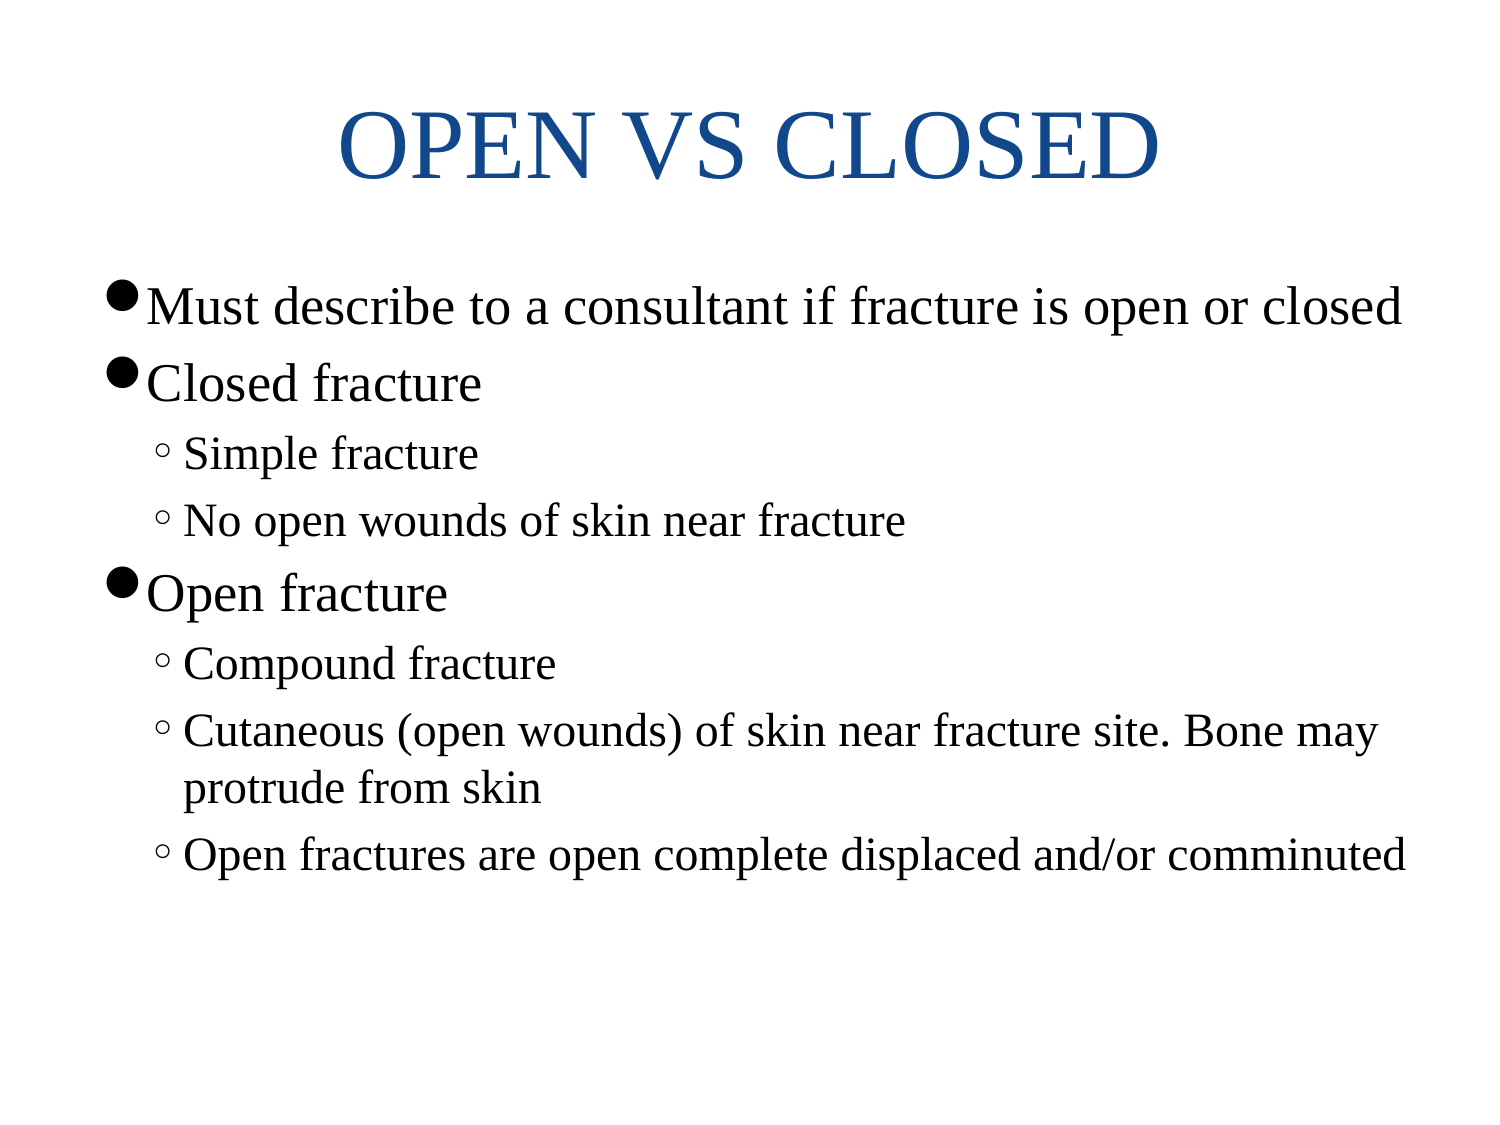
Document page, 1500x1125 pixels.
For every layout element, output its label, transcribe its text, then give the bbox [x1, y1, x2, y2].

title OPEN VS CLOSED [75, 45, 1425, 233]
list Must describe to a consultant if fracture is open or closed Closed fracture Simple fracture No open wounds of skin near fracture Open fracture Compound fracture Cutaneous (open wounds) of skin near fracture site. Bone may protrude from skin Open fractures are open complete displaced and/or comminuted [75, 262, 1425, 1005]
